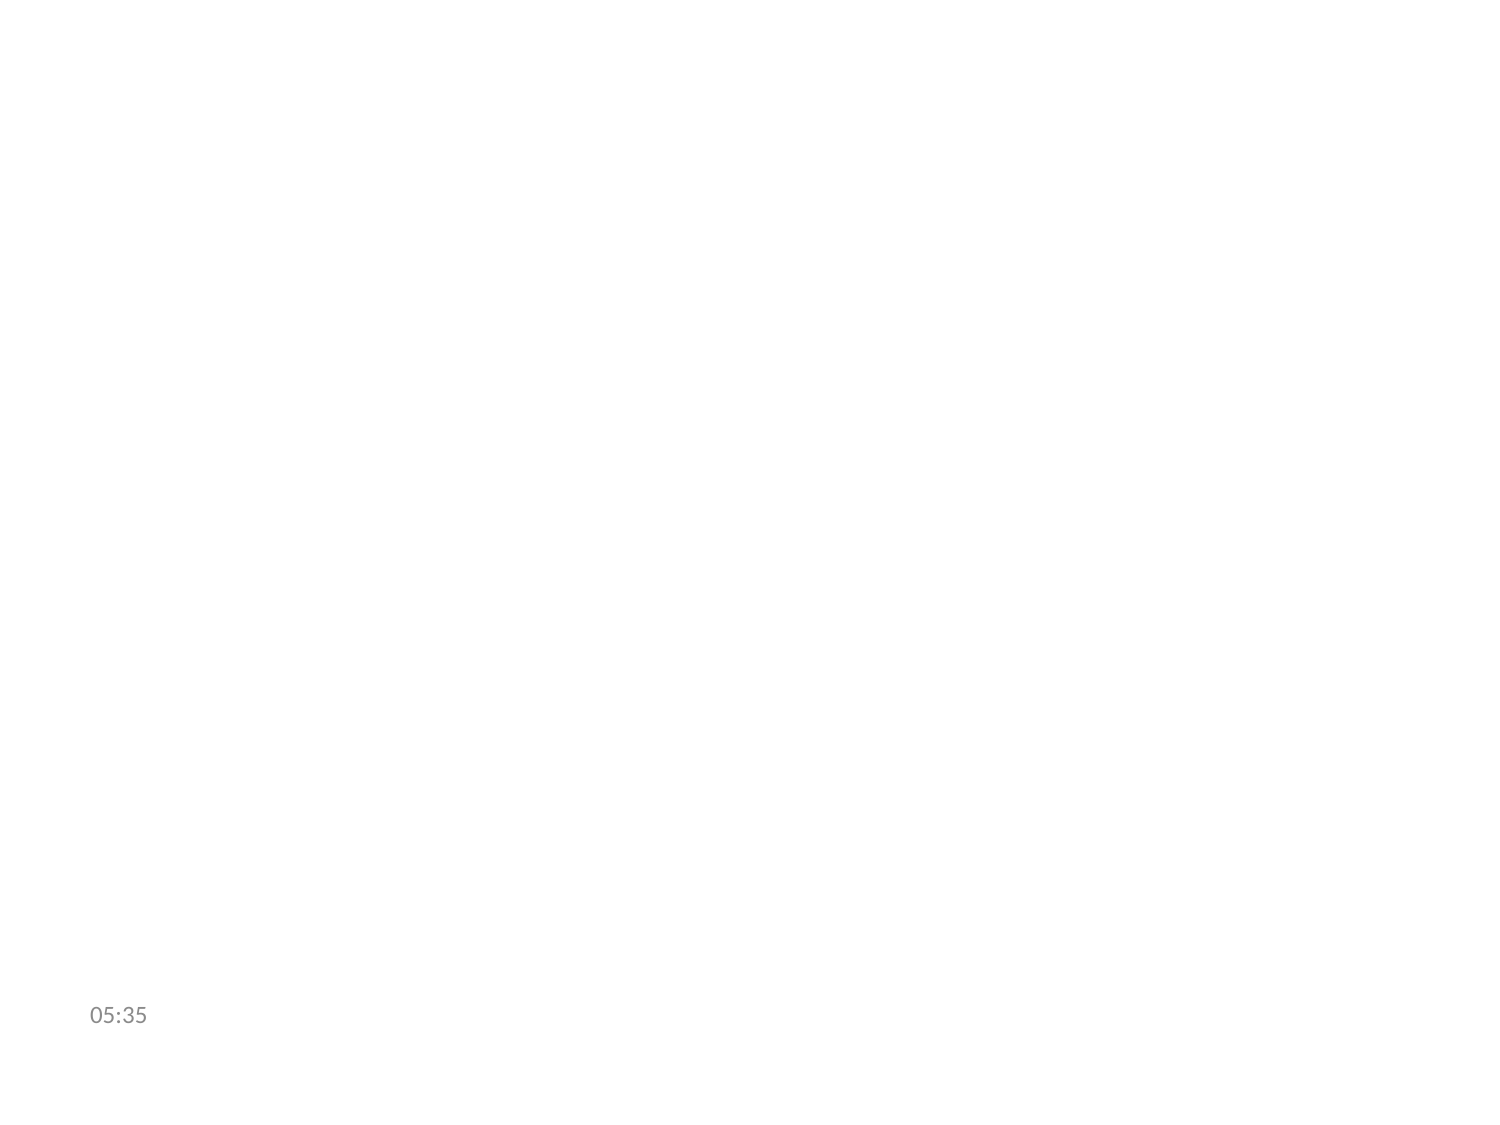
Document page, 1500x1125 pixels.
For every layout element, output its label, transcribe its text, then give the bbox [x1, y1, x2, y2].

text_box 15:35 [75, 983, 425, 1044]
